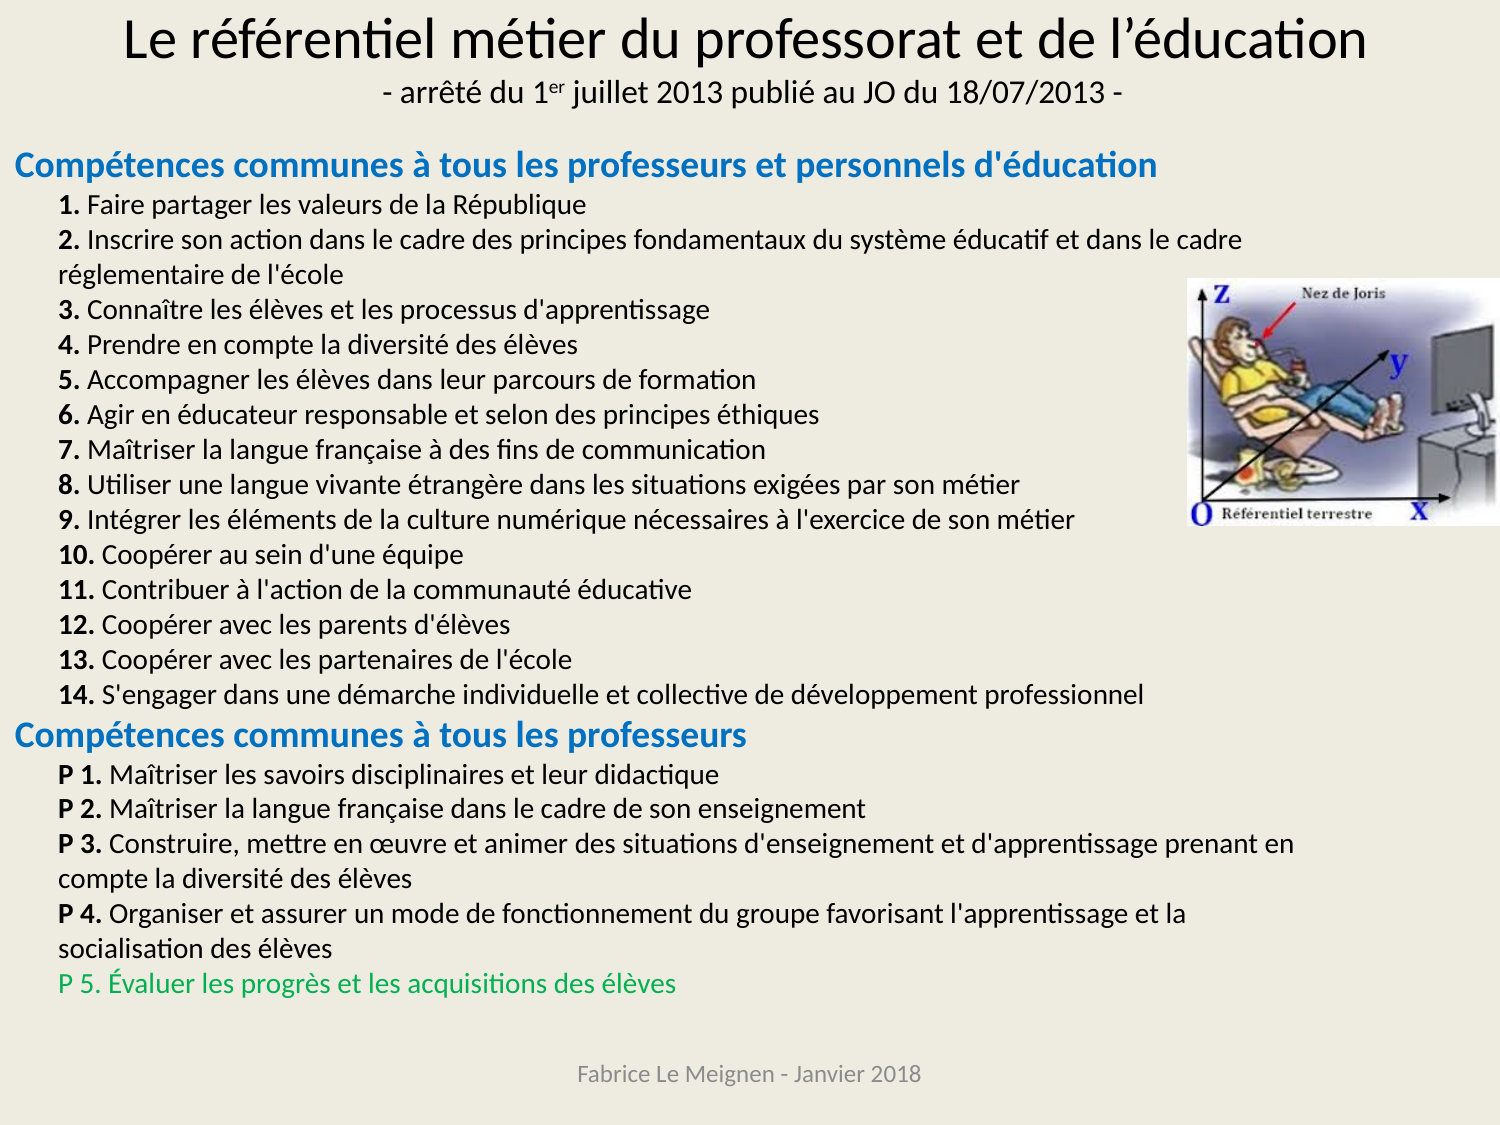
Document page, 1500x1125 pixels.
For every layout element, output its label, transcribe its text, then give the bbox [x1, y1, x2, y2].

title Le référentiel métier du professorat et de l’éducation - arrêté du 1er juillet 2013 publié au JO du 18/07/2013 - [0, 0, 1500, 149]
picture [1186, 278, 1500, 526]
text_box Compétences communes à tous les professeurs et personnels d'éducation 1. Faire partager les valeurs de la République 2. Inscrire son action dans le cadre des principes fondamentaux du système éducatif et dans le cadre réglementaire de l'école 3. Connaître les élèves et les processus d'apprentissage 4. Prendre en compte la diversité des élèves 5. Accompagner les élèves dans leur parcours de formation 6. Agir en éducateur responsable et selon des principes éthiques 7. Maîtriser la langue française à des fins de communication 8. Utiliser une langue vivante étrangère dans les situations exigées par son métier 9. Intégrer les éléments de la culture numérique nécessaires à l'exercice de son métier 10. Coopérer au sein d'une équipe 11. Contribuer à l'action de la communauté éducative 12. Coopérer avec les parents d'élèves 13. Coopérer avec les partenaires de l'école 14. S'engager dans une démarche individuelle et collective de développement professionnel Compétences communes à tous les professeurs P 1. Maîtriser les savoirs disciplinaires et leur didactique P 2. Maîtriser la langue française dans le cadre de son enseignement P 3. Construire, mettre en œuvre et animer des situations d'enseignement et d'apprentissage prenant en compte la diversité des élèves P 4. Organiser et assurer un mode de fonctionnement du groupe favorisant l'apprentissage et la socialisation des élèves P 5. Évaluer les progrès et les acquisitions des élèves [0, 133, 1348, 1007]
footer Fabrice Le Meignen - Janvier 2018 [512, 1042, 988, 1103]
